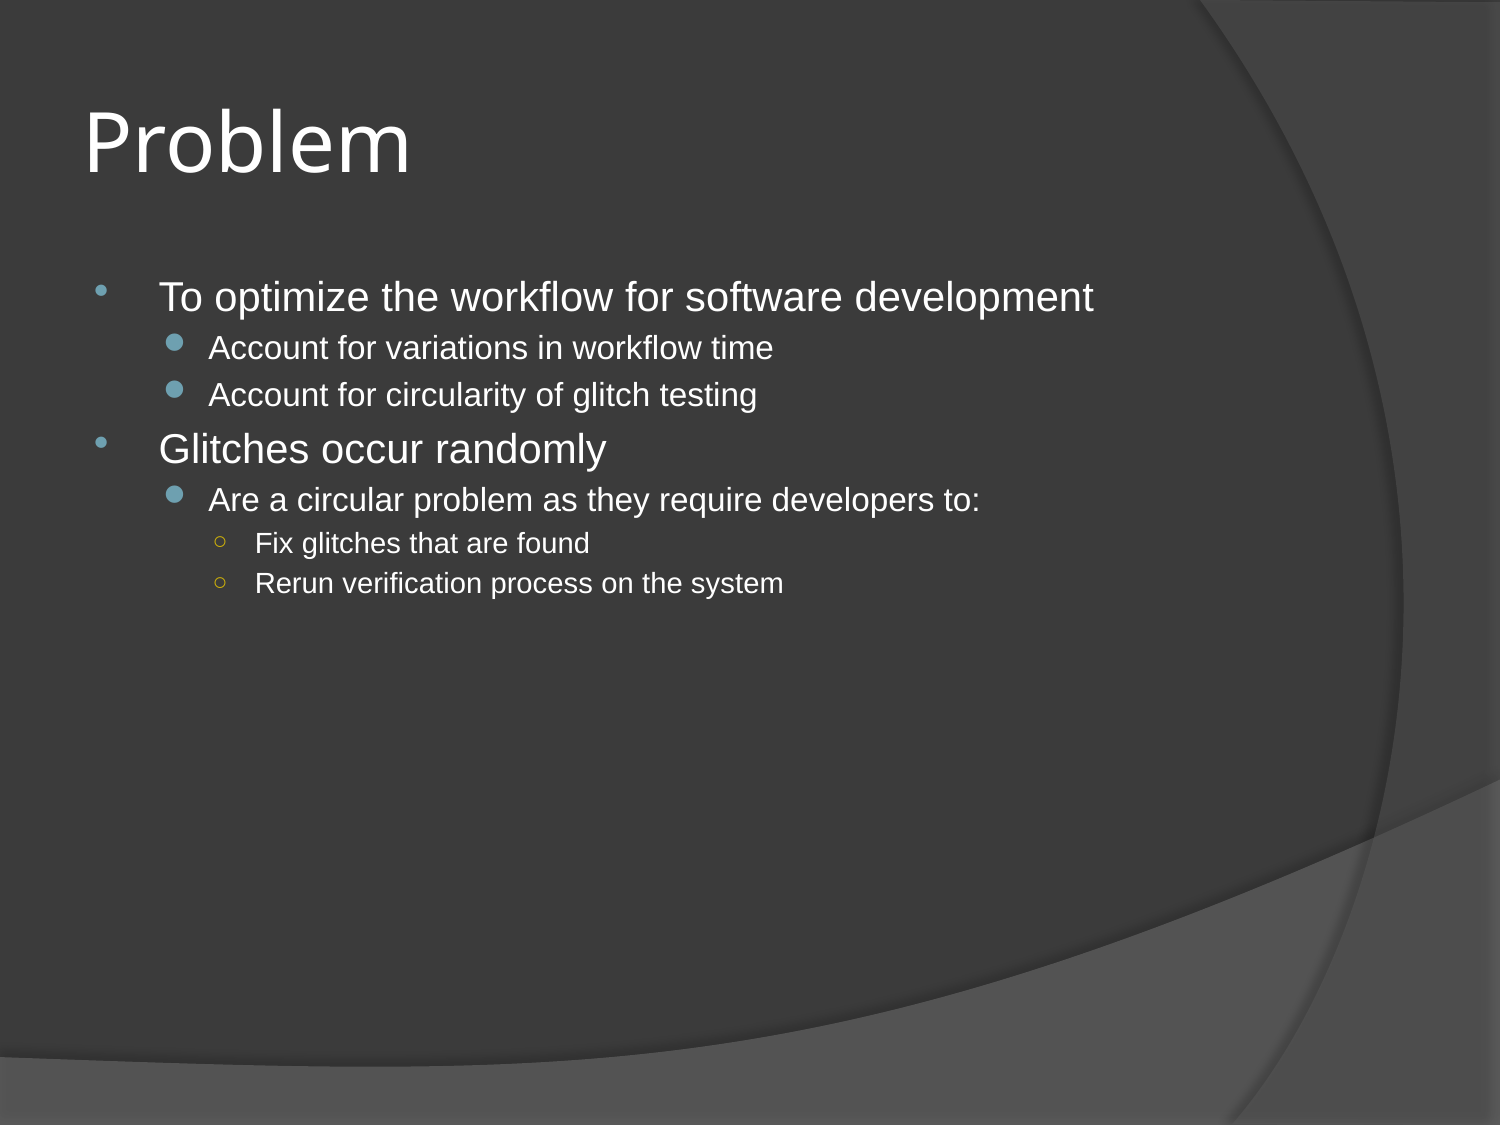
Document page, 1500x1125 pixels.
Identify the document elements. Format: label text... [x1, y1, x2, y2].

list To optimize the workflow for software development Account for variations in workflow time Account for circularity of glitch testing Glitches occur randomly Are a circular problem as they require developers to: Fix glitches that are found Rerun verification process on the system [75, 262, 1300, 1005]
title Problem [75, 45, 1300, 233]
